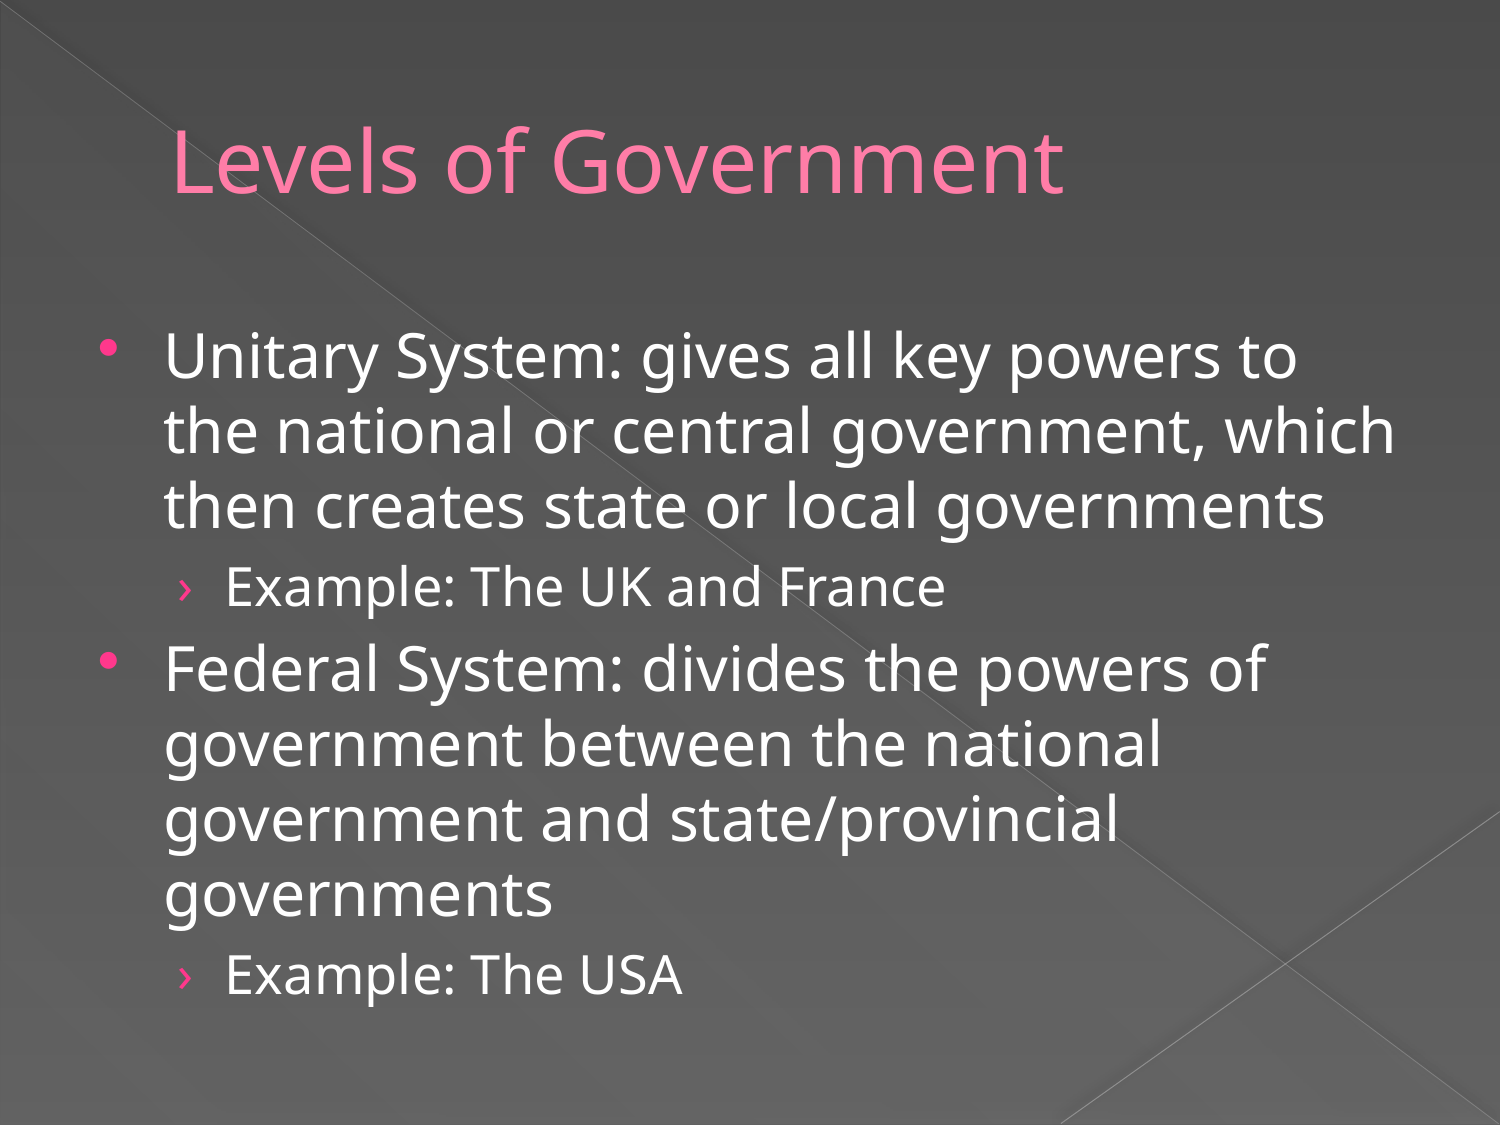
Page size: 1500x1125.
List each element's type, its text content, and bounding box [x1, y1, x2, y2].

title Levels of Government [75, 43, 1425, 274]
list Unitary System: gives all key powers to the national or central government, which then creates state or local governments Example: The UK and France Federal System: divides the powers of government between the national government and state/provincial governments Example: The USA [75, 308, 1425, 1059]
